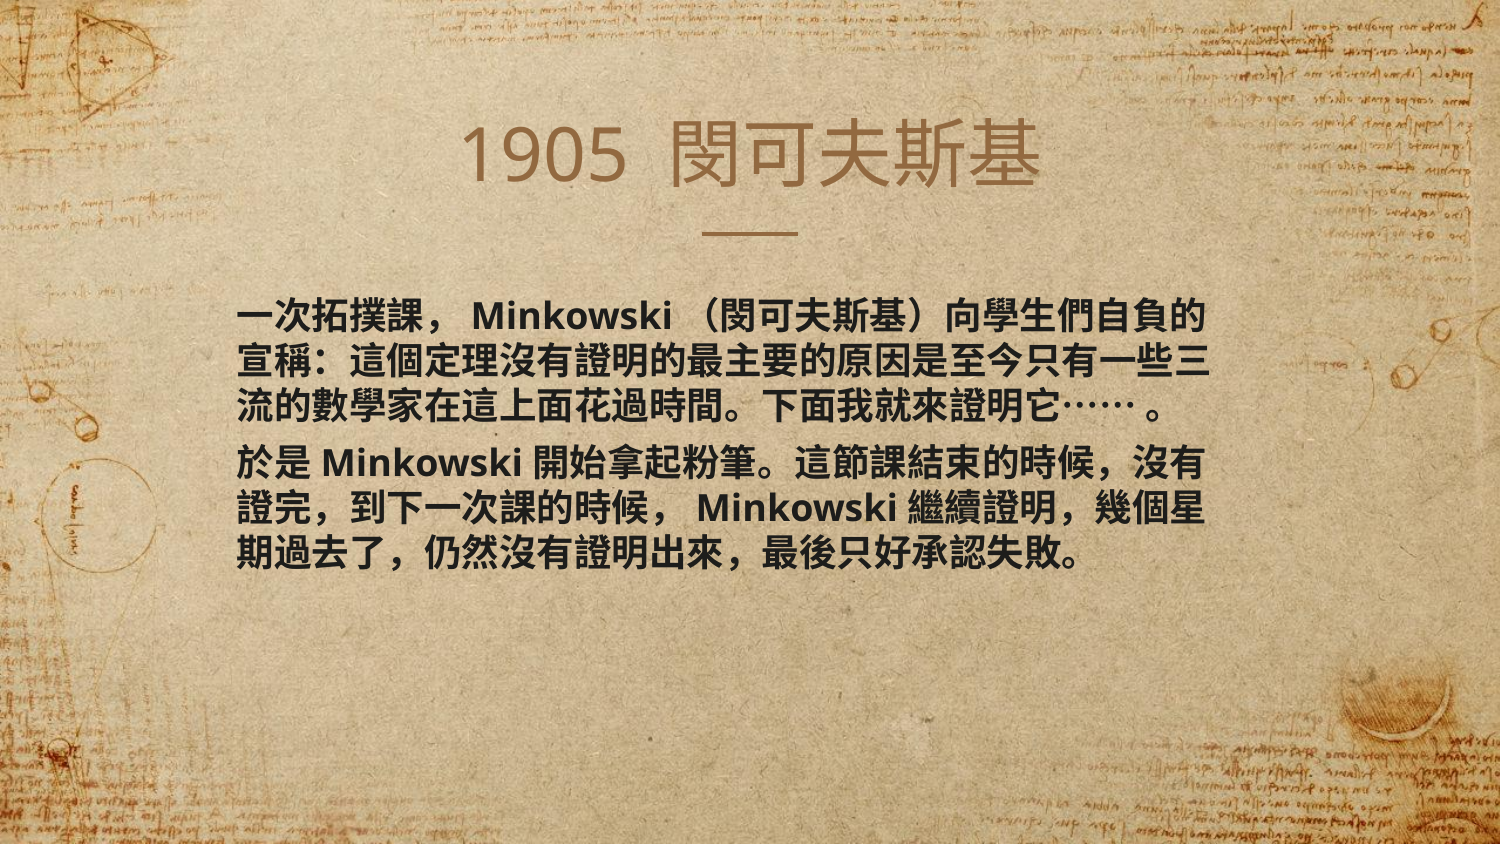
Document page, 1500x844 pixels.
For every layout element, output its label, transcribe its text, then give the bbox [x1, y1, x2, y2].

picture [0, 0, 1500, 844]
title 1905 閔可夫斯基 [309, 71, 1191, 212]
list 一次拓撲課，Minkowski（閔可夫斯基）向學生們自負的宣稱：這個定理沒有證明的最主要的原因是至今只有一些三流的數學家在這上面花過時間。下面我就來證明它…… 。 於是Minkowski開始拿起粉筆。這節課結束的時候，沒有證完，到下一次課的時候，Minkowski繼續證明，幾個星期過去了，仍然沒有證明出來，最後只好承認失敗。 [221, 276, 1256, 699]
